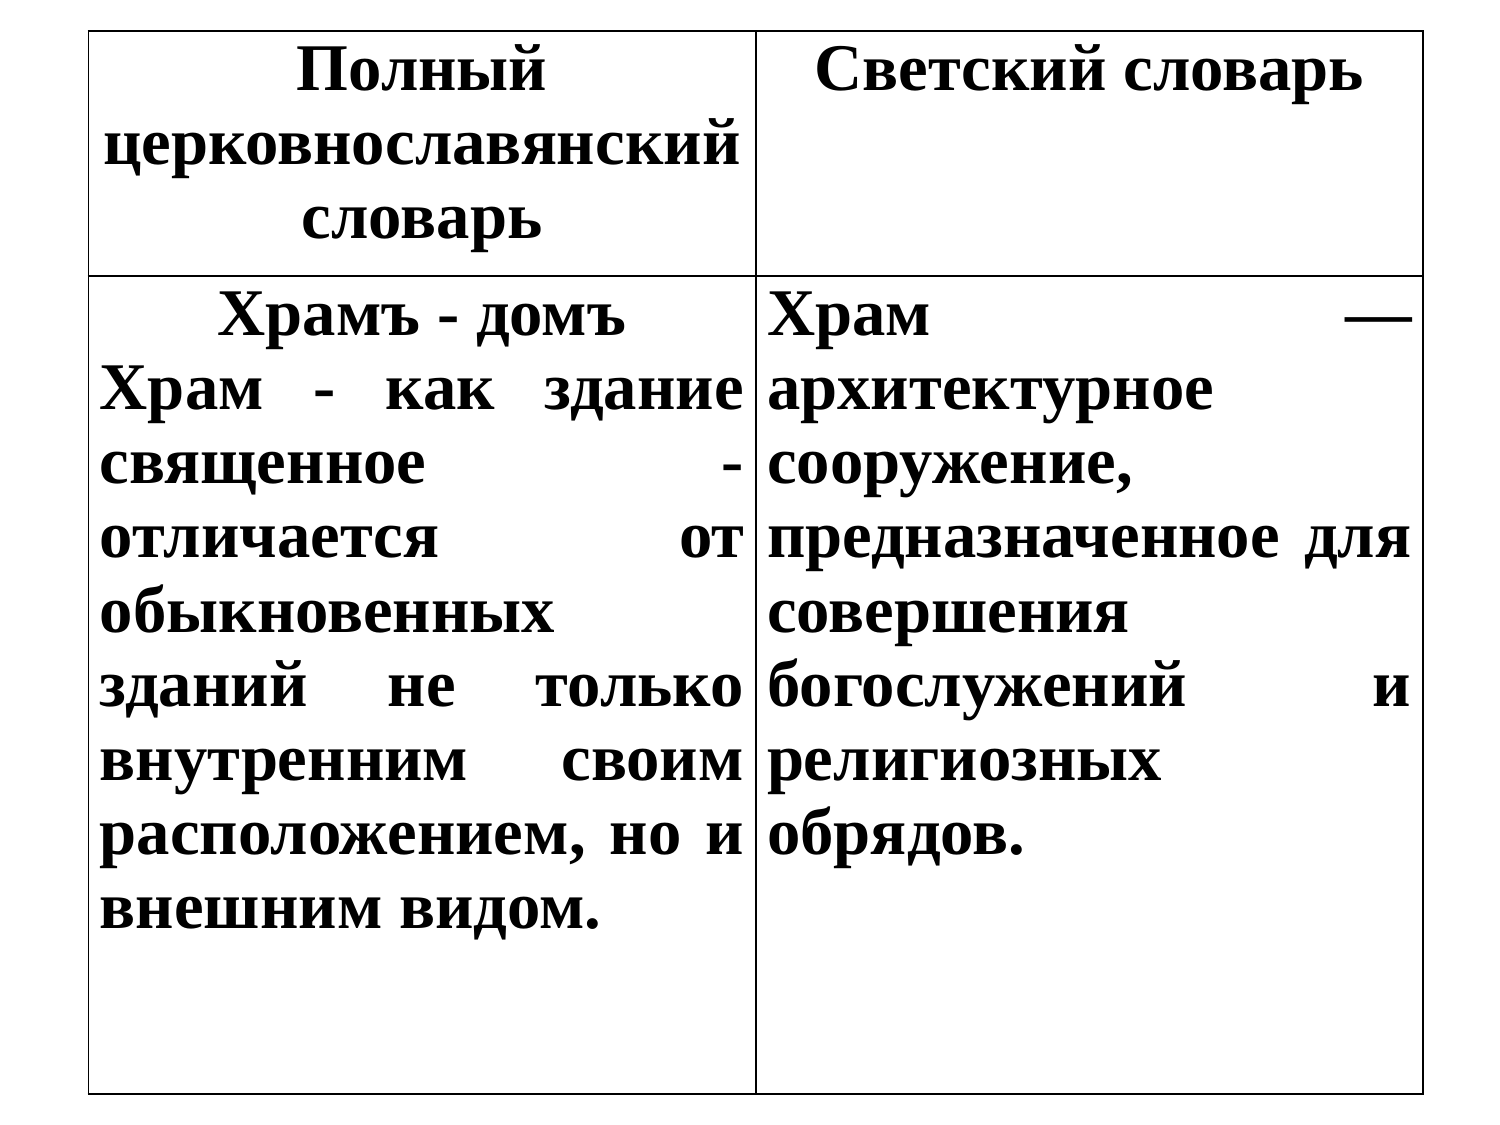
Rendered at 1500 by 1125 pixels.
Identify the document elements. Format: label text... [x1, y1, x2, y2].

table_header Светский словарь [757, 32, 1422, 275]
table_cell Храм — архитектурное сооружение, предназначенное для совершения богослужений и религиозных обрядов. [757, 277, 1422, 1093]
table_cell Храмъ - домъ Храм - как здание священное - отличается от обыкновенных зданий не только внутренним своим расположением, но и внешним видом. [89, 277, 755, 1093]
table_header Полный церковнославянский словарь [89, 32, 755, 275]
